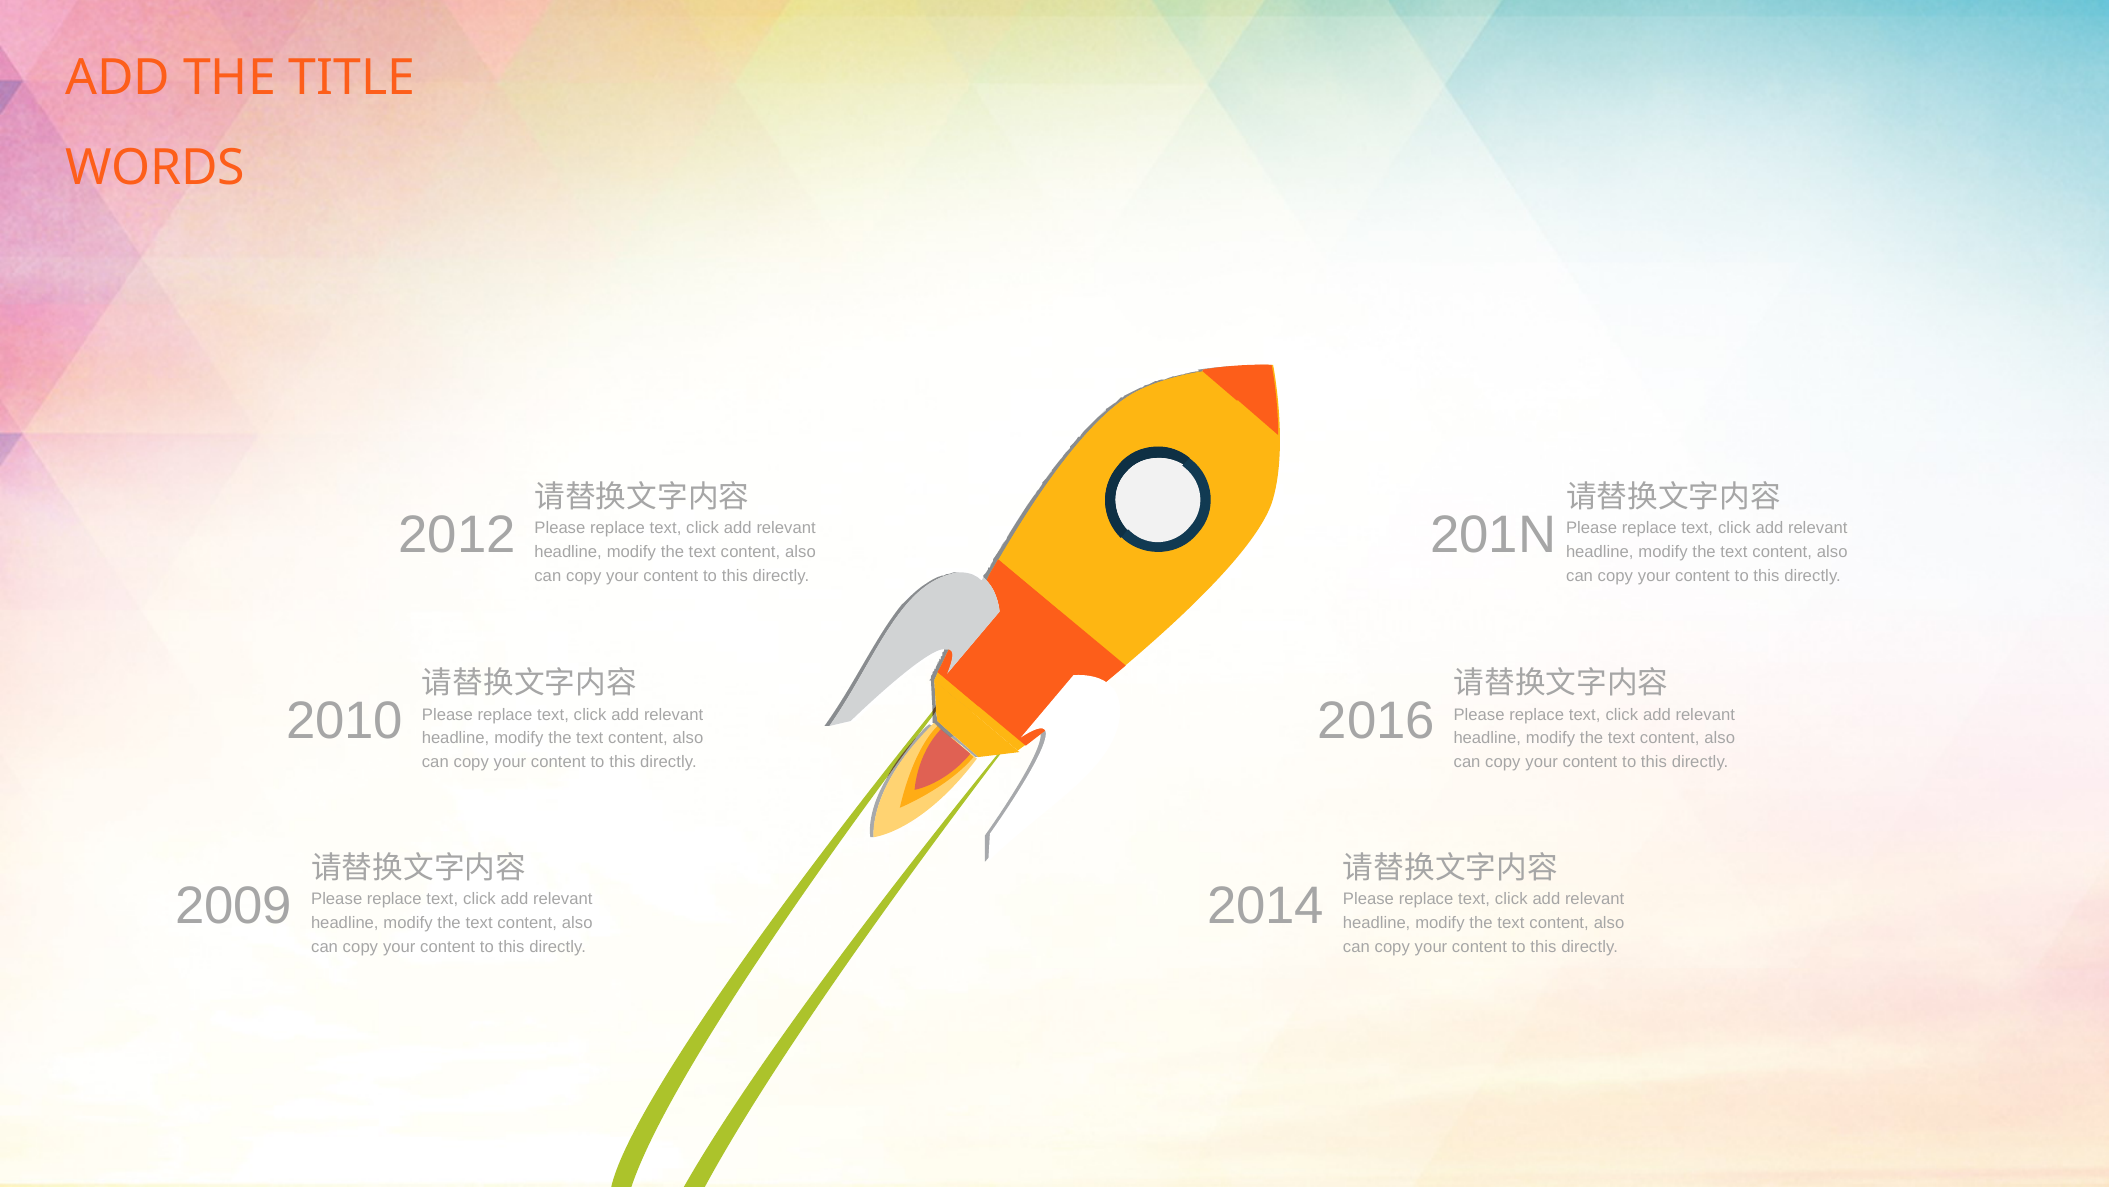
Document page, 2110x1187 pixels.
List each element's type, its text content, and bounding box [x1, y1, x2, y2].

text_box Please replace text, click add relevant headline, modify the text content, also can copy your content to this directly. [1342, 884, 1650, 956]
text_box 请替换文字内容 [421, 655, 601, 701]
picture [0, 0, 2109, 1187]
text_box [601, 363, 1290, 1187]
text_box Please replace text, click add relevant headline, modify the text content, also can copy your content to this directly. [421, 701, 601, 772]
text_box Please replace text, click add relevant headline, modify the text content, also can copy your content to this directly. [534, 514, 601, 585]
text_box ADD THE TITLE WORDS [50, 7, 583, 202]
text_box Please replace text, click add relevant headline, modify the text content, also can copy your content to this directly. [310, 884, 601, 956]
text_box Please replace text, click add relevant headline, modify the text content, also can copy your content to this directly. [1566, 512, 1873, 585]
text_box 201N [1430, 486, 1557, 563]
text_box 请替换文字内容 [1342, 840, 1559, 885]
text_box 2010 [286, 673, 404, 750]
text_box 2014 [1290, 858, 1325, 935]
text_box 2016 [1317, 673, 1436, 750]
text_box 请替换文字内容 [534, 469, 601, 514]
text_box Please replace text, click add relevant headline, modify the text content, also can copy your content to this directly. [1453, 699, 1760, 772]
text_box 请替换文字内容 [1453, 655, 1670, 701]
text_box 2009 [175, 858, 293, 935]
text_box 请替换文字内容 [310, 840, 527, 885]
text_box 请替换文字内容 [1566, 469, 1782, 514]
text_box 2012 [398, 486, 516, 563]
